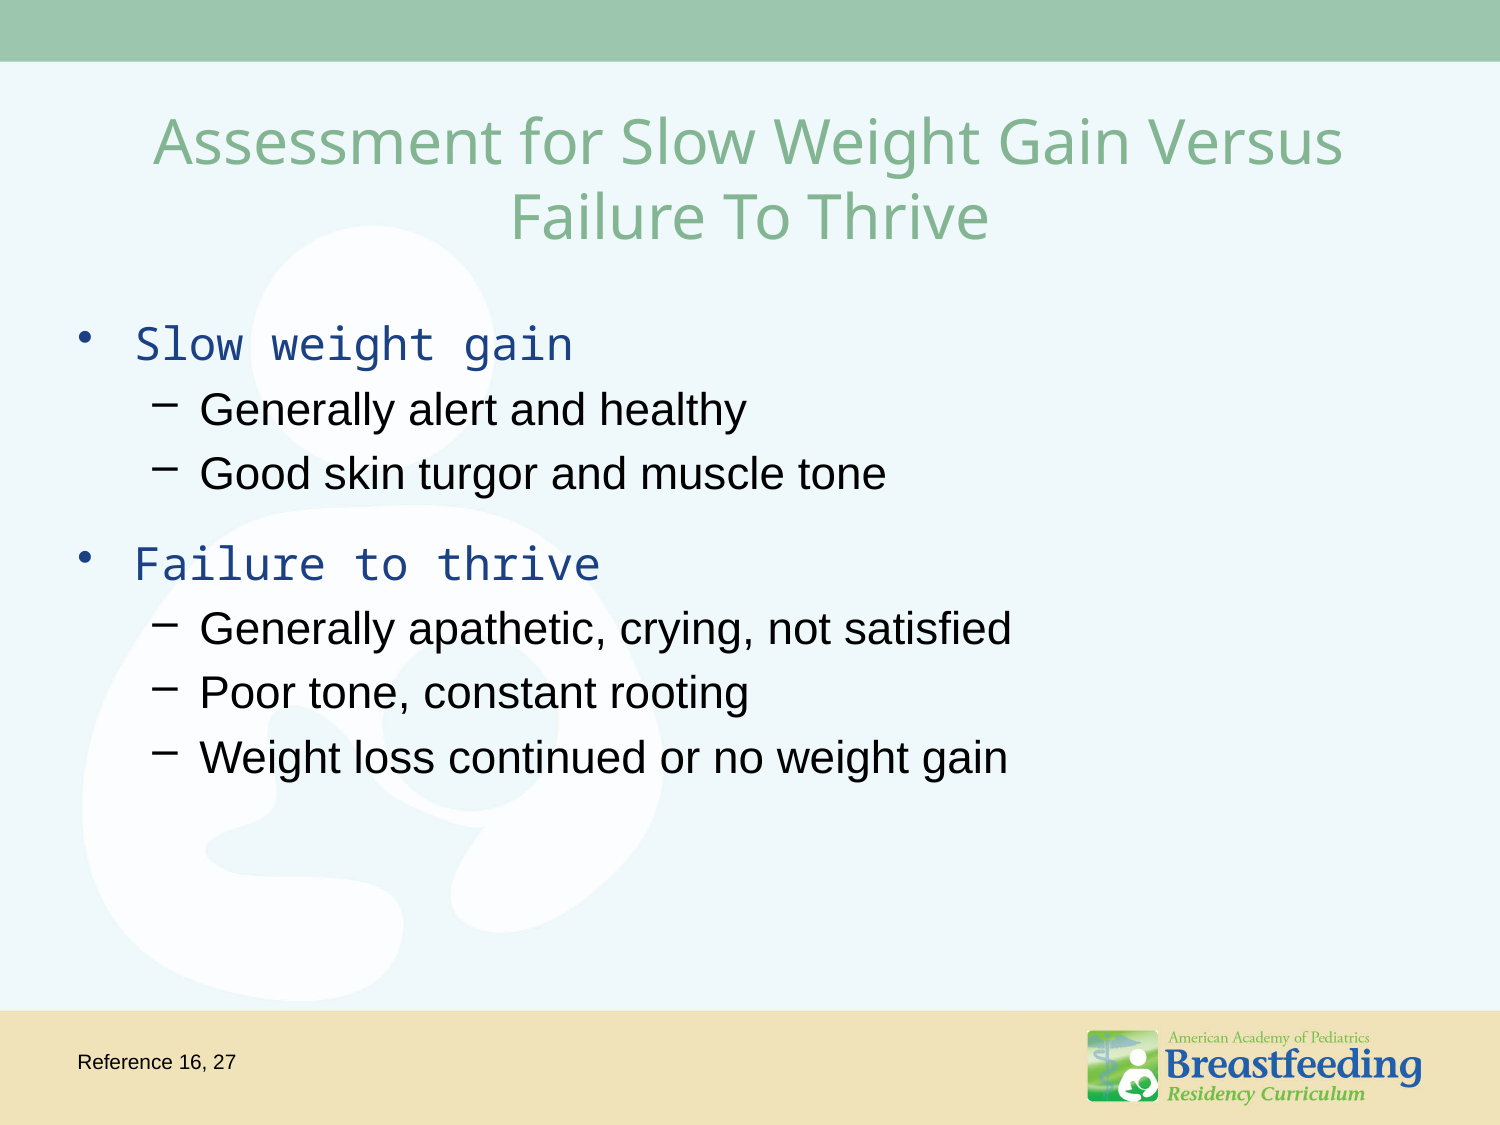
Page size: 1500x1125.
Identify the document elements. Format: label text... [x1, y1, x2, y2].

text_box Reference 16, 27 [62, 1024, 325, 1085]
picture [0, 0, 1500, 1125]
list Slow weight gain Generally alert and healthy Good skin turgor and muscle tone Failure to thrive Generally apathetic, crying, not satisfied Poor tone, constant rooting Weight loss continued or no weight gain [62, 307, 1413, 1051]
title Assessment for Slow Weight Gain Versus Failure To Thrive [74, 68, 1426, 287]
